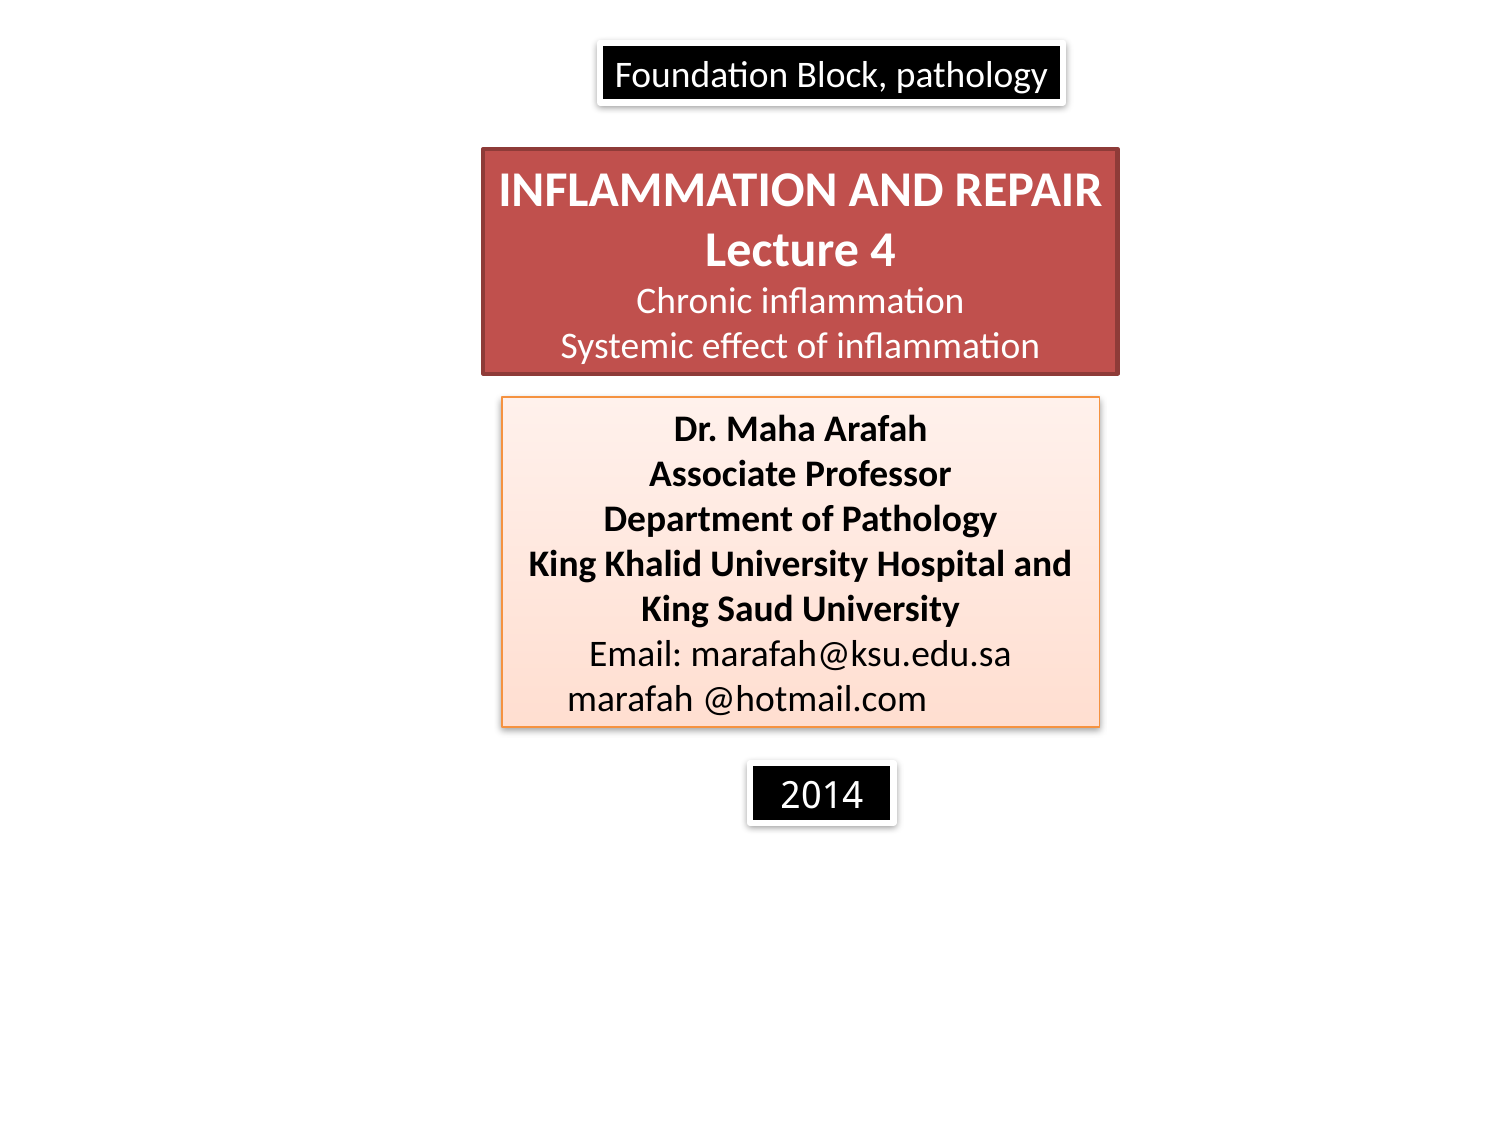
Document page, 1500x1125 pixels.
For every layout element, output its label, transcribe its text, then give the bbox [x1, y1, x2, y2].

text_box 2014 [747, 760, 897, 826]
text_box Foundation Block, pathology [597, 40, 1066, 106]
text_box Dr. Maha Arafah Associate Professor Department of Pathology King Khalid University Hospital and King Saud University Email: marafah@ksu.edu.sa marafah @hotmail.com [501, 396, 1100, 728]
text_box INFLAMMATION AND REPAIR Lecture 4 Chronic inflammation Systemic effect of inflammation [481, 147, 1120, 376]
